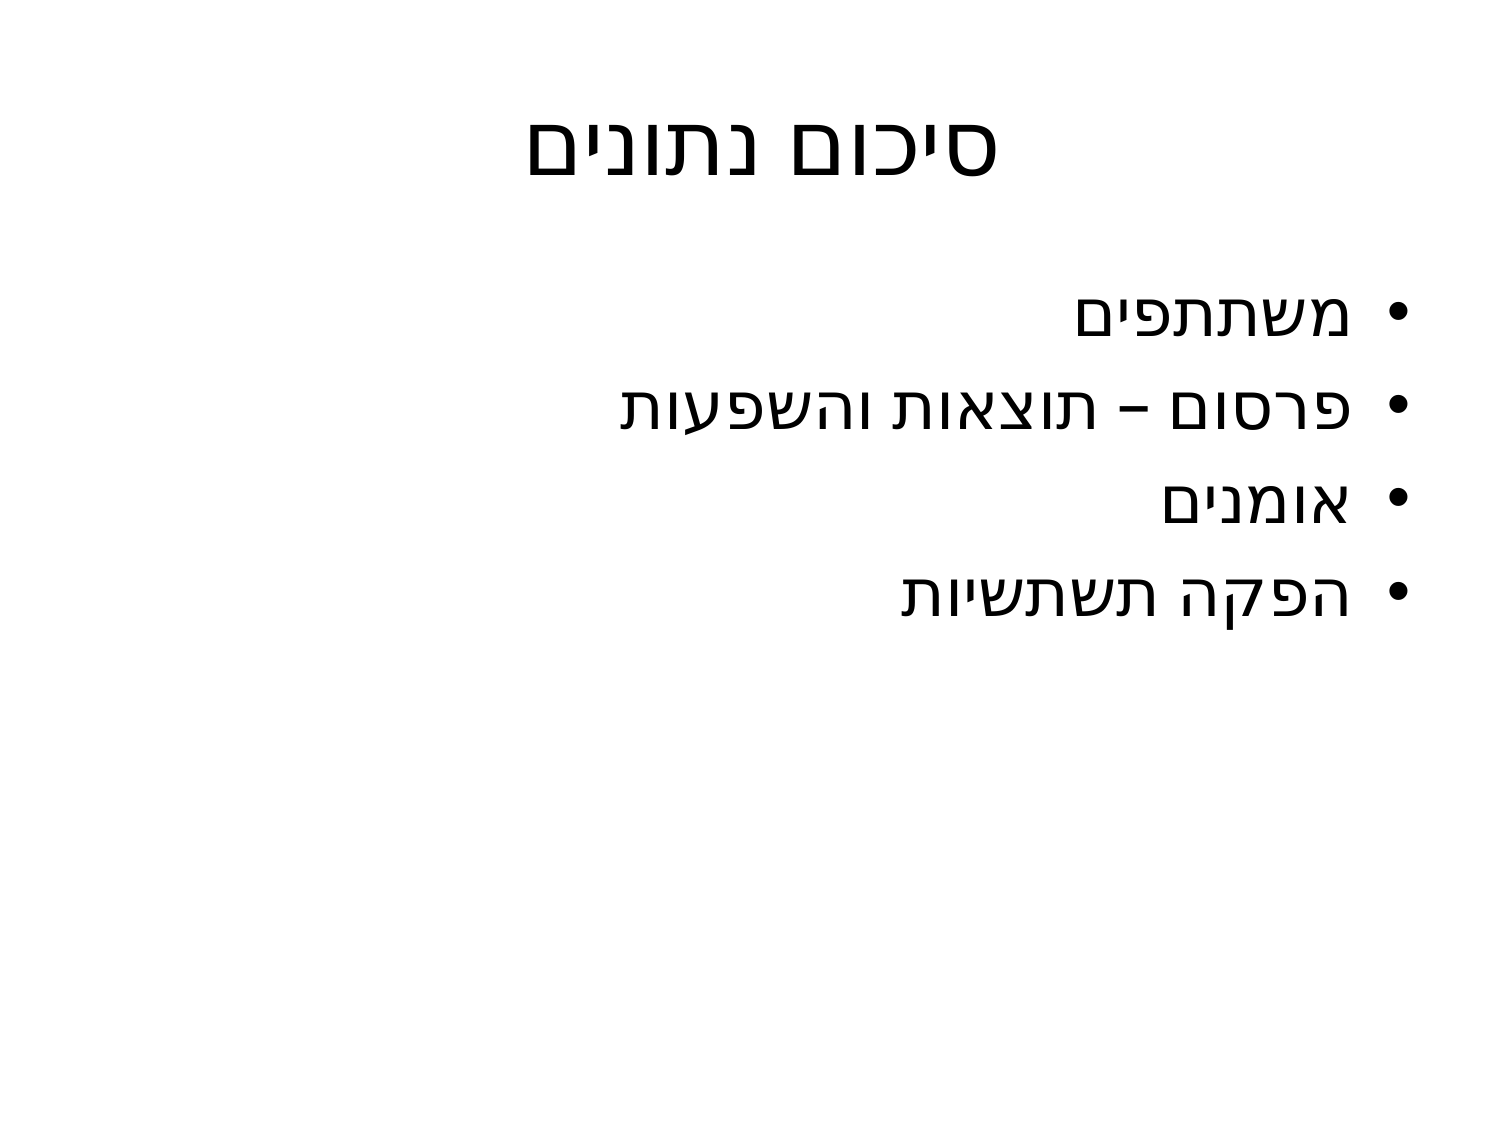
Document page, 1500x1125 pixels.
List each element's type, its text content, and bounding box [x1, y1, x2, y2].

list משתתפים פרסום – תוצאות והשפעות אומנים הפקה תשתשיות [75, 262, 1425, 1005]
title סיכום נתונים [75, 45, 1425, 233]
